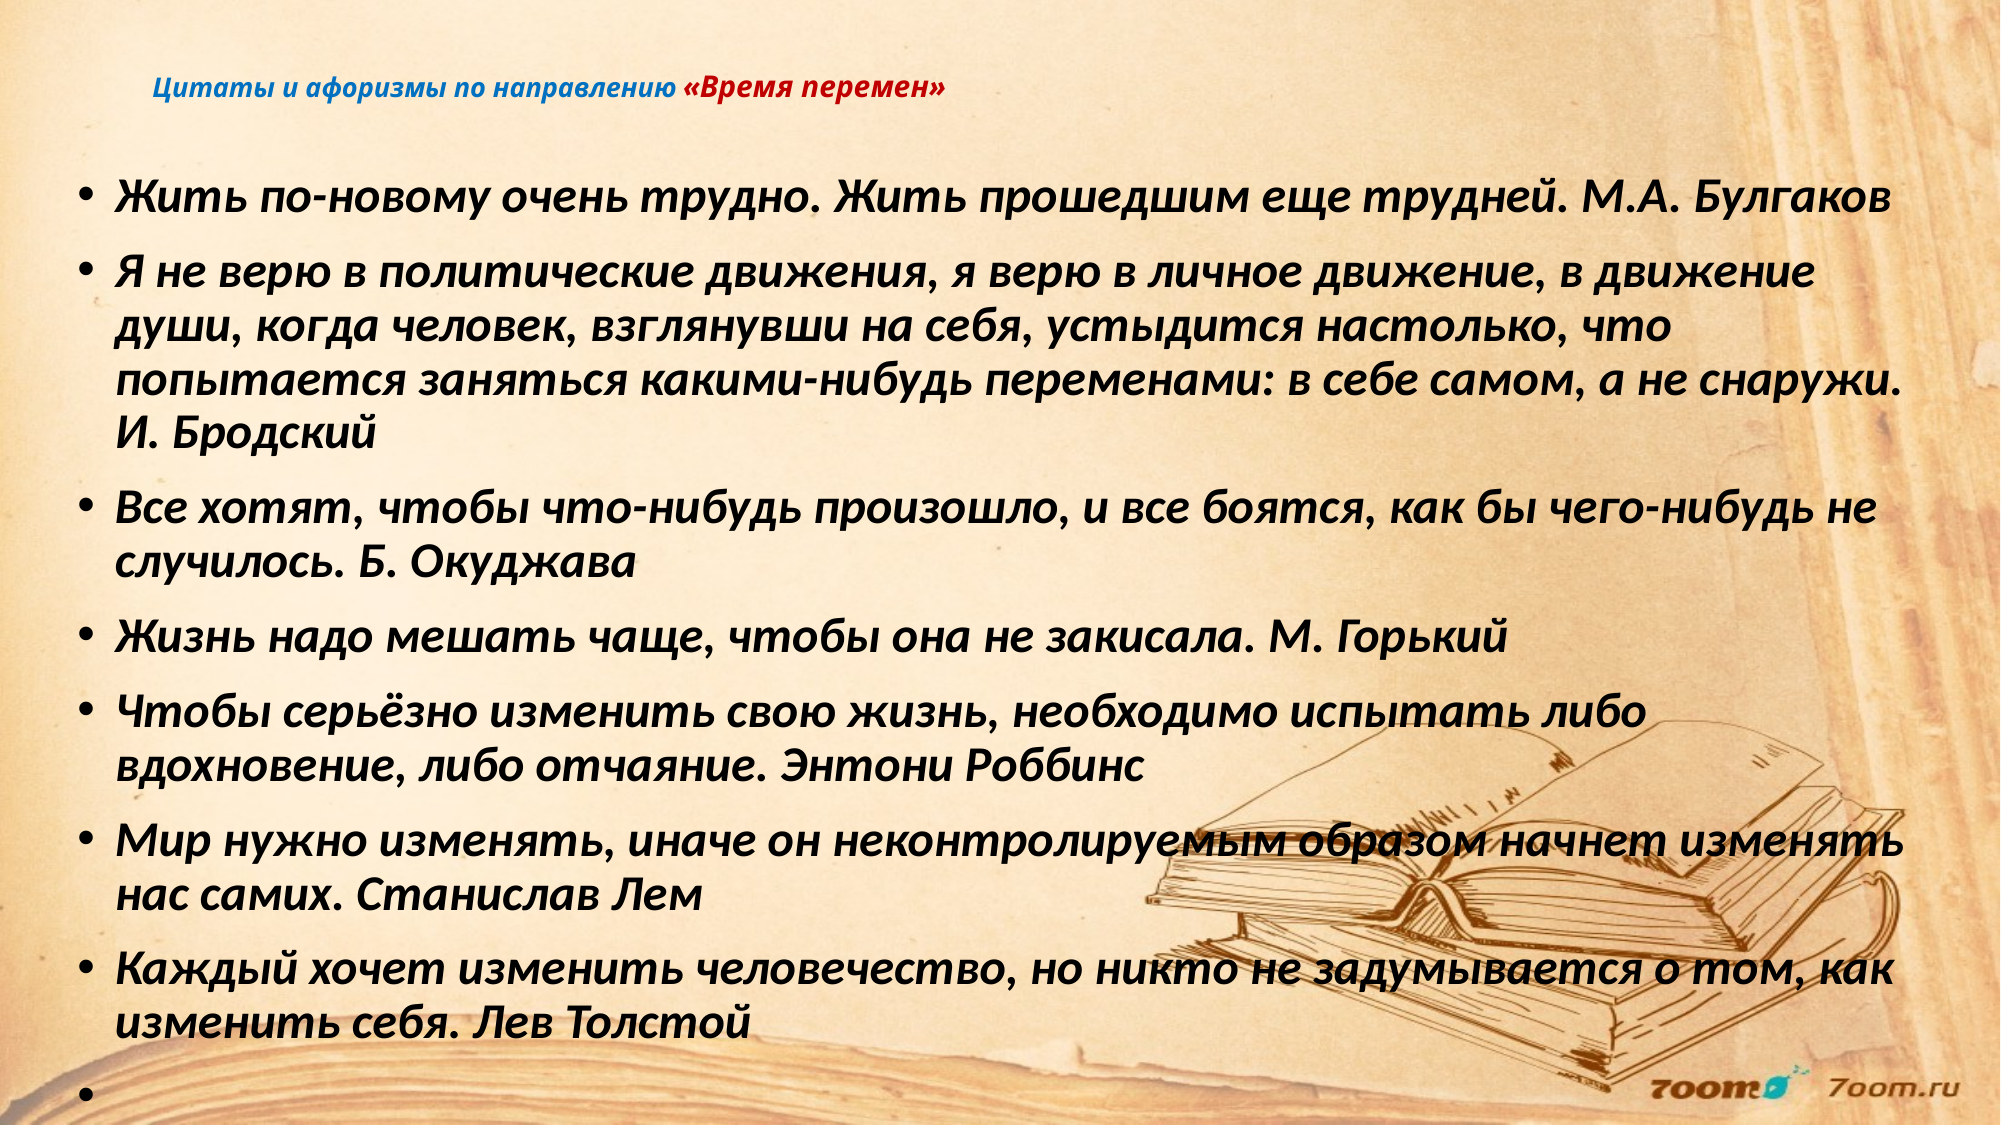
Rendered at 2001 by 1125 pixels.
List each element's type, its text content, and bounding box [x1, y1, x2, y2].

title Цитаты и афоризмы по направлению «Время перемен» [137, 34, 1863, 148]
list Жить по-новому очень трудно. Жить прошедшим еще трудней. М.А. Булгаков Я не верю в политические движения, я верю в личное движение, в движение души, когда человек, взглянувши на себя, устыдится настолько, что попытается заняться какими-нибудь переменами: в себе самом, а не снаружи. И. Бродский Все хотят, чтобы что-нибудь произошло, и все боятся, как бы чего-нибудь не случилось. Б. Окуджава Жизнь надо мешать чаще, чтобы она не закисала. М. Горький Чтобы серьёзно изменить свою жизнь, необходимо испытать либо вдохновение, либо отчаяние. Энтони Роббинс Мир нужно изменять, иначе он неконтролируемым образом начнет изменять нас самих. Станислав Лем Каждый хочет изменить человечество, но никто не задумывается о том, как изменить себя. Лев Толстой [62, 161, 1960, 1097]
picture [0, 0, 2001, 1125]
